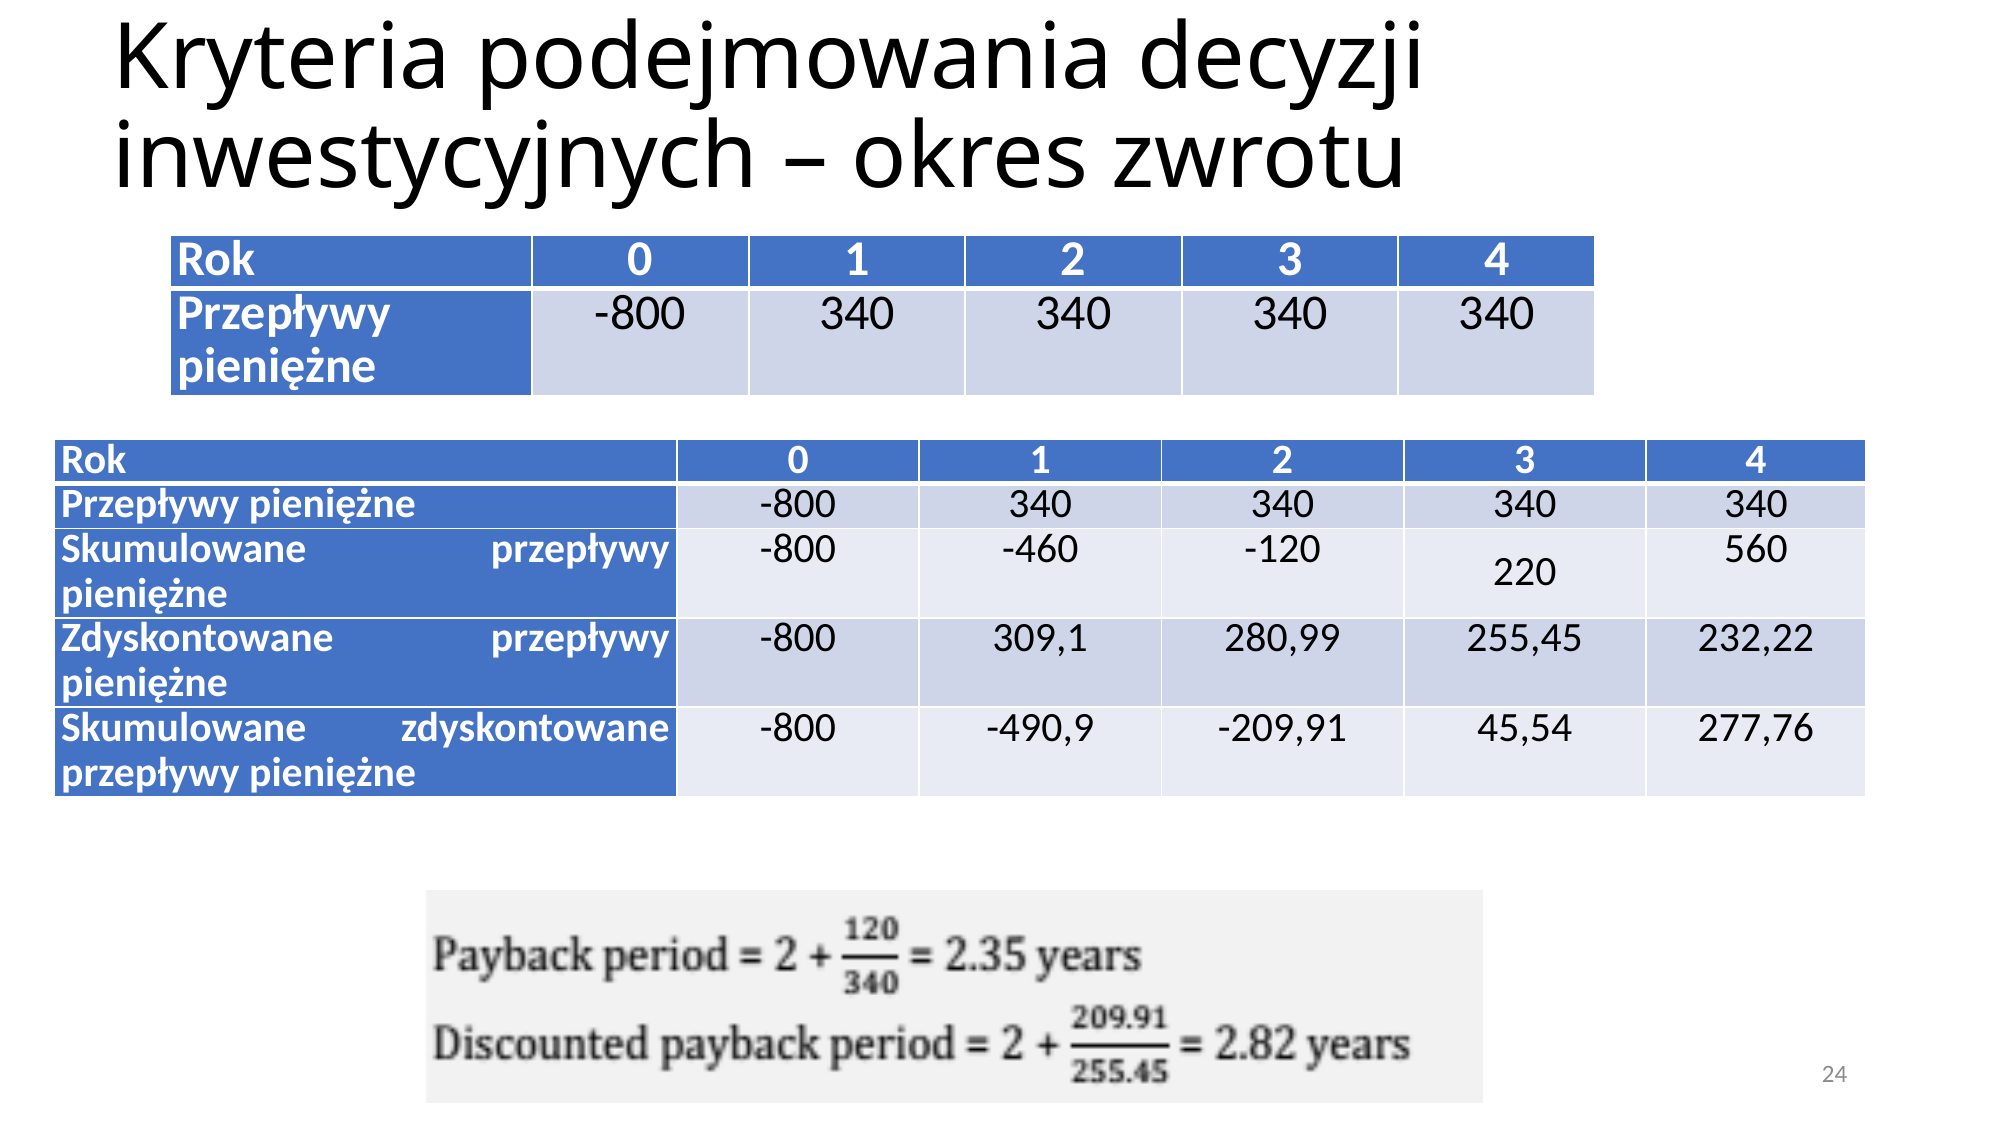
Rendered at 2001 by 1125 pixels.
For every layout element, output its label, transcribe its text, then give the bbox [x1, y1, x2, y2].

table_cell 340 [750, 291, 964, 395]
table_header Rok [171, 236, 531, 286]
table_cell 45,54 [1405, 708, 1645, 796]
table_cell 340 [1399, 291, 1594, 395]
table_cell -800 [678, 619, 918, 706]
table_cell -209,91 [1162, 708, 1403, 796]
table_cell 340 [1647, 486, 1865, 528]
table_cell Skumulowane przepływy pieniężne [55, 529, 676, 617]
table_header 2 [966, 236, 1181, 286]
table_cell 309,1 [920, 619, 1161, 706]
table_cell Skumulowane zdyskontowane przepływy pieniężne [55, 708, 676, 796]
table_cell 340 [1405, 486, 1645, 528]
table_cell 340 [1183, 291, 1397, 395]
table_header 1 [920, 440, 1161, 481]
table_cell 340 [1162, 486, 1403, 528]
table_cell 340 [966, 291, 1181, 395]
table_cell Przepływy pieniężne [171, 291, 531, 395]
table_cell 280,99 [1162, 619, 1403, 706]
table_cell 232,22 [1647, 619, 1865, 706]
table_cell -460 [920, 529, 1161, 617]
table_cell 220 [1405, 529, 1645, 617]
table_cell 255,45 [1405, 619, 1645, 706]
table_cell -800 [678, 529, 918, 617]
table_header 4 [1399, 236, 1594, 286]
table_cell -800 [678, 486, 918, 528]
table_header 0 [533, 236, 748, 286]
table_header 1 [750, 236, 964, 286]
table_cell Przepływy pieniężne [55, 486, 676, 528]
table_header 3 [1405, 440, 1645, 481]
table_cell 340 [920, 486, 1161, 528]
table_cell 560 [1647, 529, 1865, 617]
slide_number 24 [1483, 1042, 1863, 1103]
table_cell 277,76 [1647, 708, 1865, 796]
table_cell -490,9 [920, 708, 1161, 796]
table_header 2 [1162, 440, 1403, 481]
table_header 3 [1183, 236, 1397, 286]
table_header 0 [678, 440, 918, 481]
table_cell -120 [1162, 529, 1403, 617]
table_header Rok [55, 440, 676, 481]
table_cell Zdyskontowane przepływy pieniężne [55, 619, 676, 706]
table_header 4 [1647, 440, 1865, 481]
title Kryteria podejmowania decyzji inwestycyjnych – okres zwrotu [97, 0, 1823, 218]
table_cell -800 [678, 708, 918, 796]
table_cell -800 [533, 291, 748, 395]
picture [396, 890, 1483, 1103]
